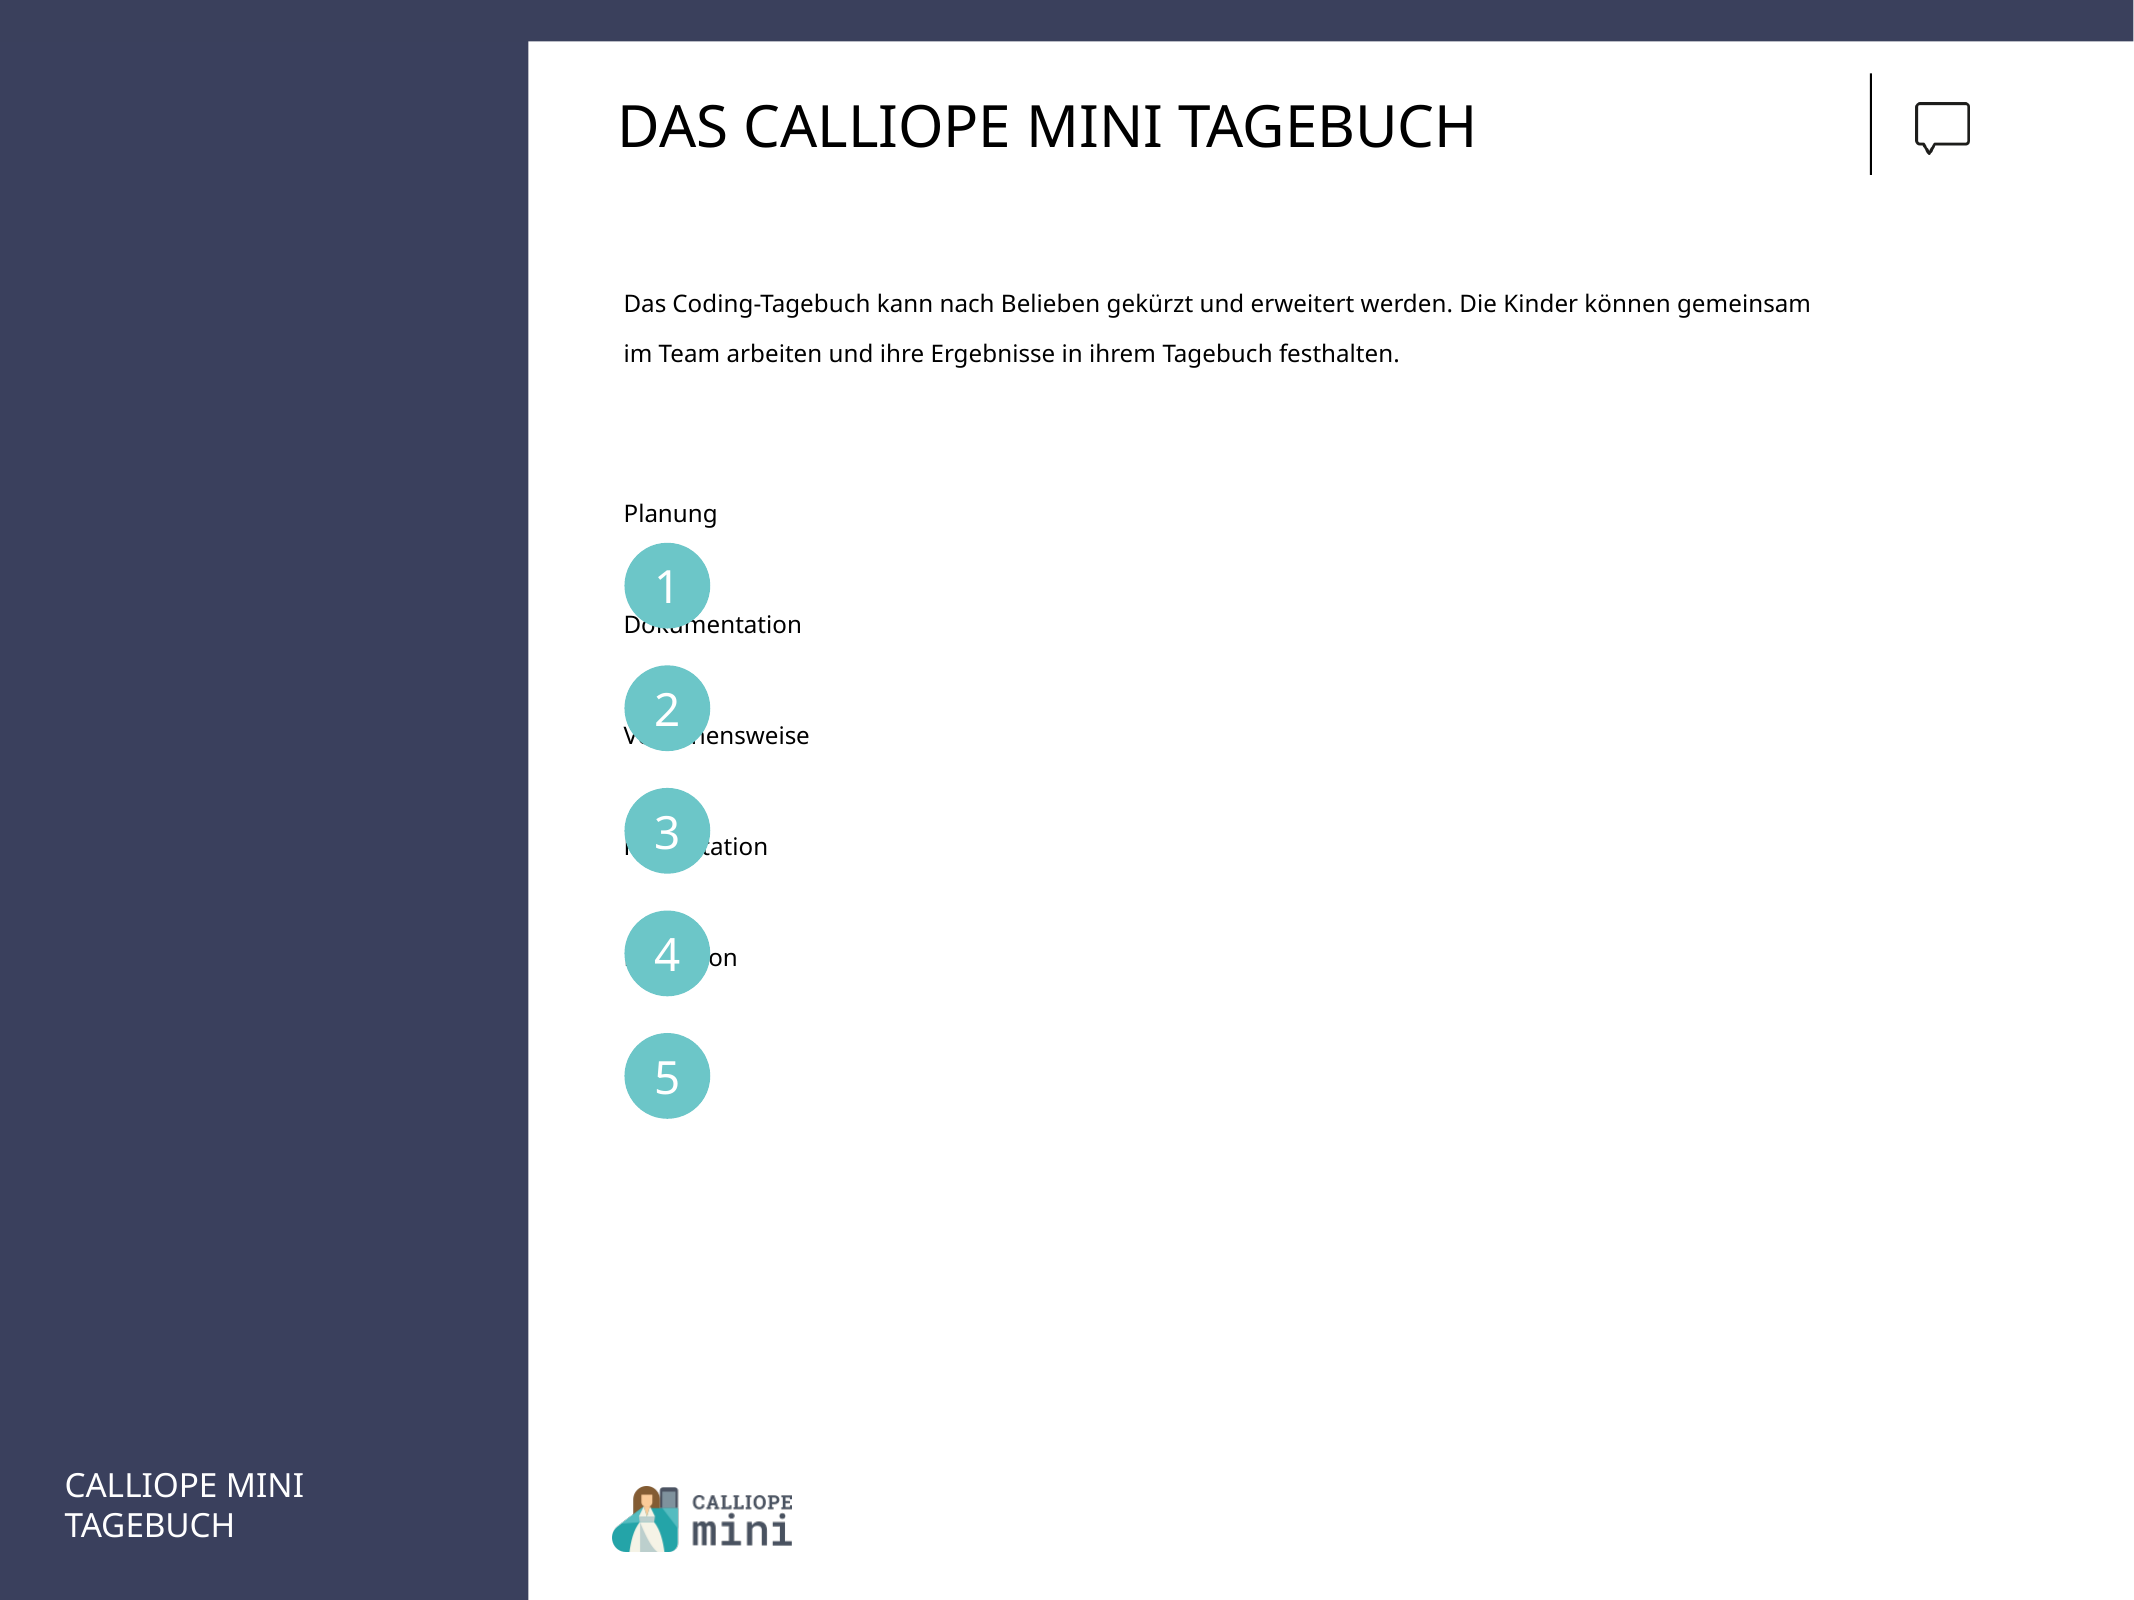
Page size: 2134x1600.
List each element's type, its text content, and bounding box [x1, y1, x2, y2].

text_box 1 [624, 542, 711, 629]
picture [612, 1486, 792, 1552]
text_box Calliope mini Tagebuch [56, 1455, 492, 1553]
text_box 5 [624, 1032, 711, 1119]
text_box 4 [624, 910, 711, 997]
text_box Das Coding-Tagebuch kann nach Belieben gekürzt und erweitert werden. Die Kinder können gemeinsam im Team arbeiten und ihre Ergebnisse in ihrem Tagebuch festhalten. Planung Dokumentation Vorgehensweise Präsentation Reflektion [615, 270, 1822, 992]
list Das calliope Mini Tagebuch [609, 80, 1775, 168]
text_box 2 [624, 665, 711, 752]
text_box 3 [624, 787, 711, 874]
picture [1915, 102, 1970, 155]
